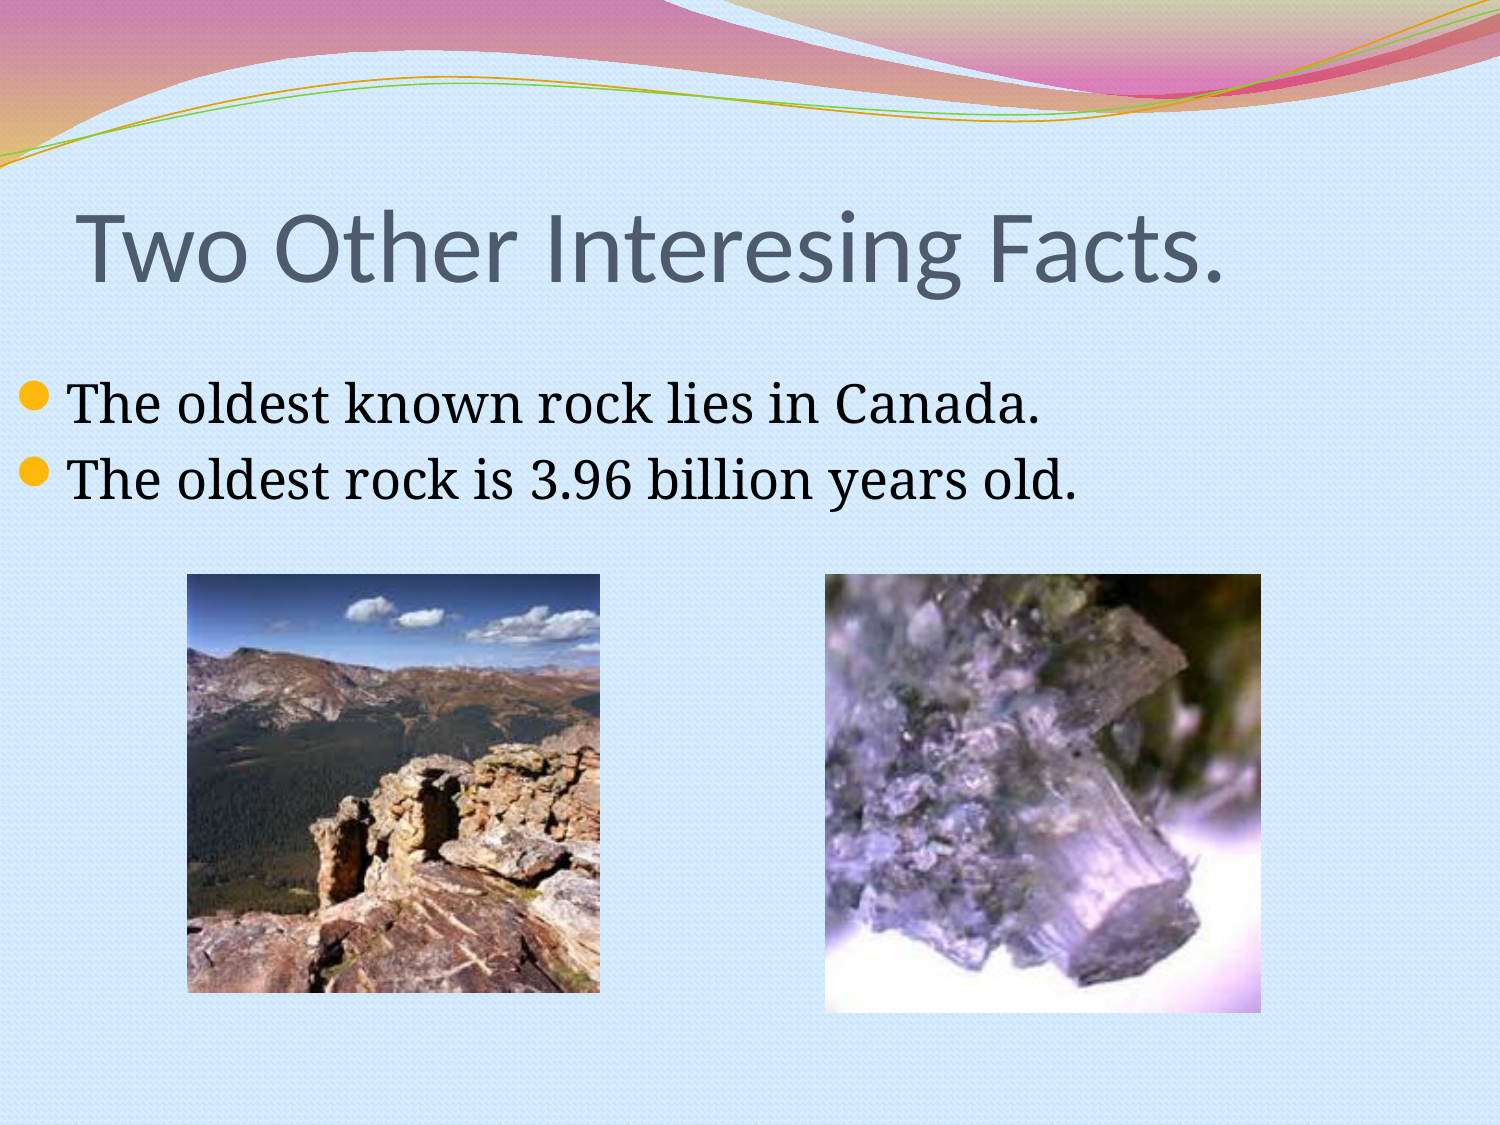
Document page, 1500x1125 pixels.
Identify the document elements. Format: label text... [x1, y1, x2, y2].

picture [187, 574, 601, 994]
title Two Other Interesing Facts. [75, 115, 1425, 303]
picture [824, 574, 1261, 1013]
list The oldest known rock lies in Canada. The oldest rock is 3.96 billion years old. [0, 362, 1413, 1083]
